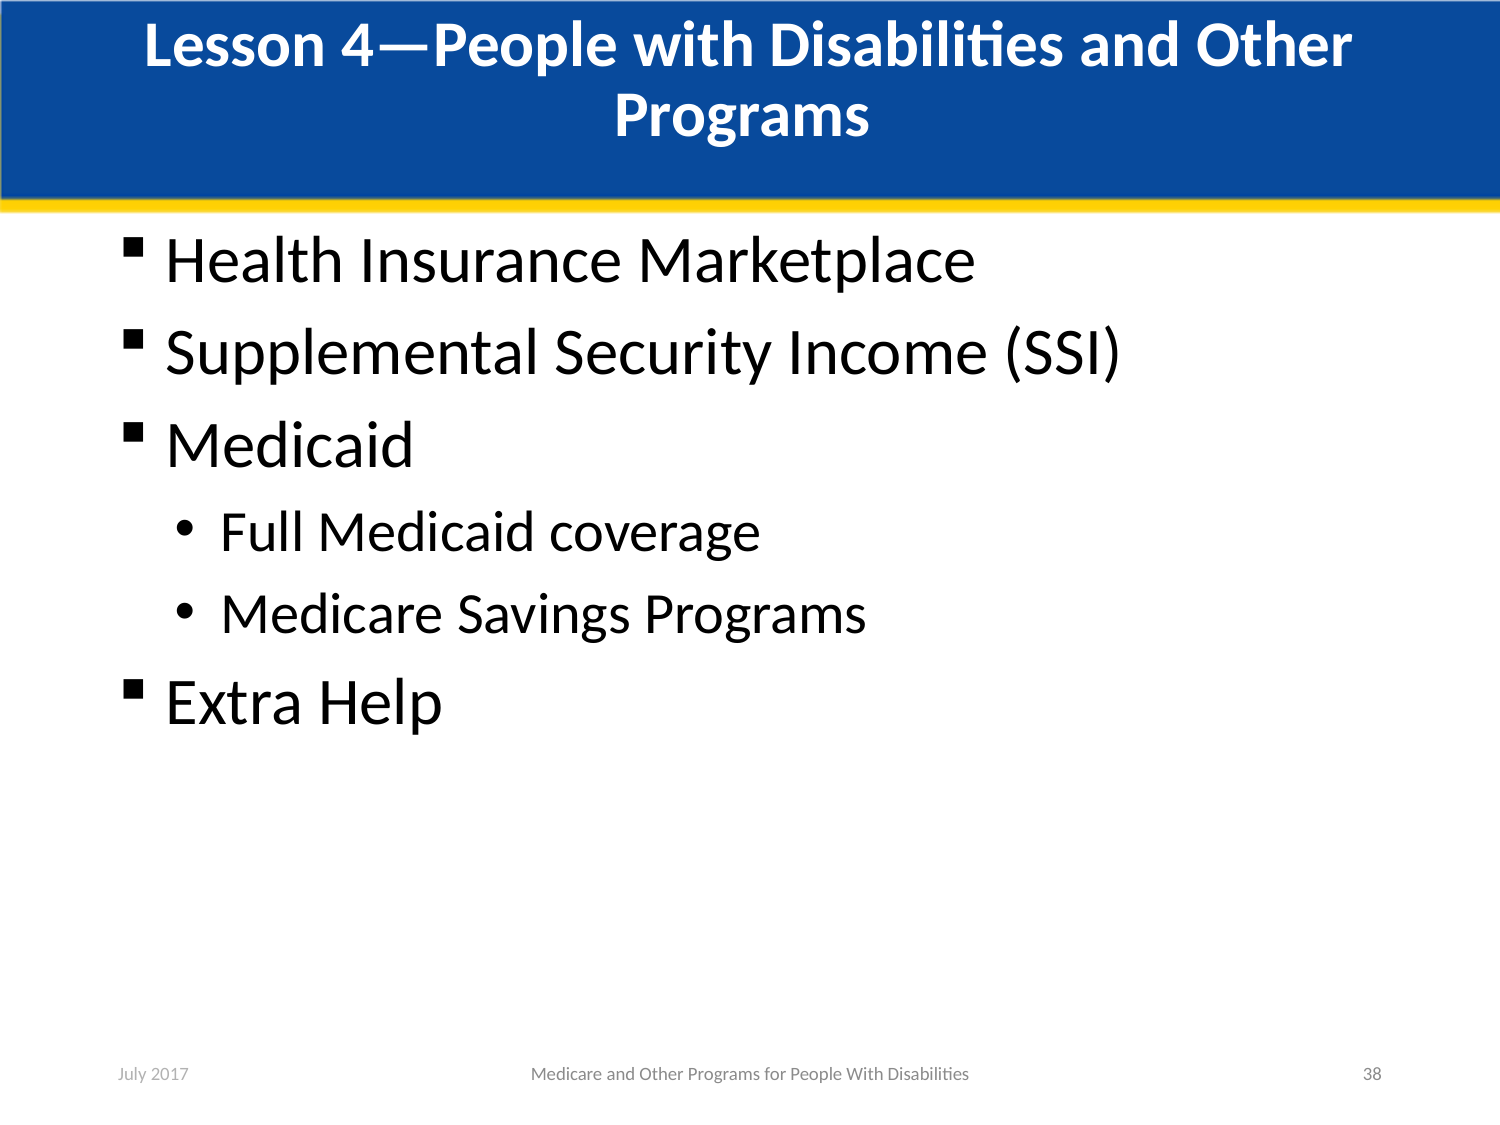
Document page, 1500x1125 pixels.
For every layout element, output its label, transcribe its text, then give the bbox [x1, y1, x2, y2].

title Lesson 4—People with Disabilities and Other Programs [0, 1, 1500, 160]
footer Medicare and Other Programs for People With Disabilities [496, 1042, 1004, 1103]
list Health Insurance Marketplace Supplemental Security Income (SSI) Medicaid Full Medicaid coverage Medicare Savings Programs Extra Help [103, 207, 1397, 1014]
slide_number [103, 1042, 441, 1103]
slide_number 38 [1059, 1042, 1397, 1103]
picture [0, 160, 1500, 1125]
